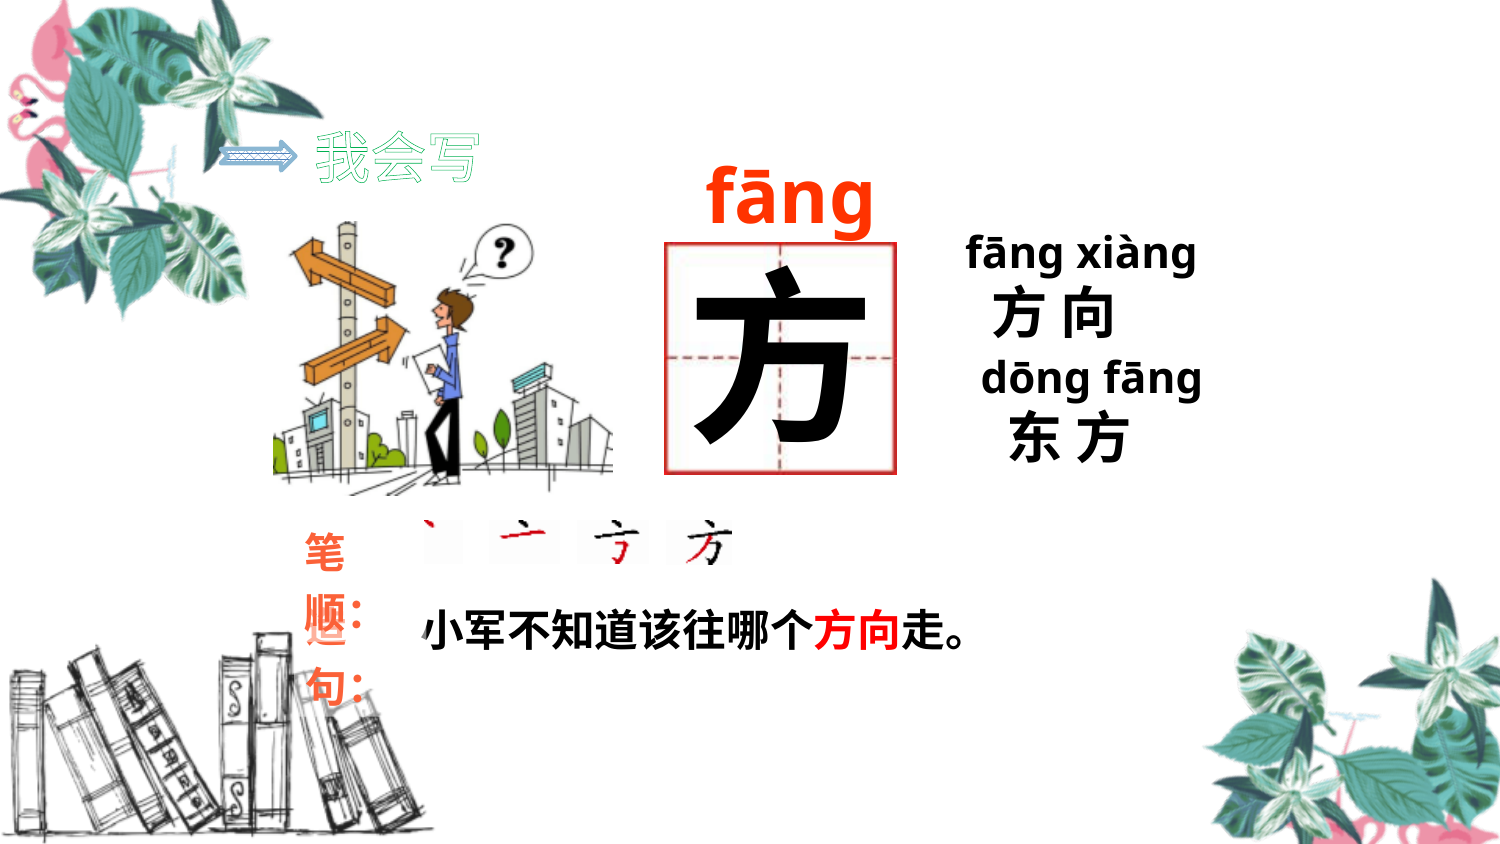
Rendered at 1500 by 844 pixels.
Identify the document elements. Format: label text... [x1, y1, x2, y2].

text_box 造句： [294, 643, 428, 717]
picture [0, 612, 453, 844]
picture [424, 520, 463, 564]
text_box fāng [694, 142, 889, 230]
picture [666, 518, 733, 565]
text_box [218, 139, 298, 173]
text_box 小军不知道该往哪个方向走。 [408, 586, 1014, 661]
text_box 笔顺： [293, 510, 427, 643]
picture [0, 0, 613, 497]
text_box fāng xiàng 方 向 [953, 219, 1210, 351]
picture [1107, 484, 1500, 844]
picture [488, 518, 561, 564]
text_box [664, 232, 898, 476]
picture [577, 518, 649, 564]
text_box dōng fāng 东 方 [969, 344, 1296, 476]
text_box 我会写 [302, 116, 495, 195]
